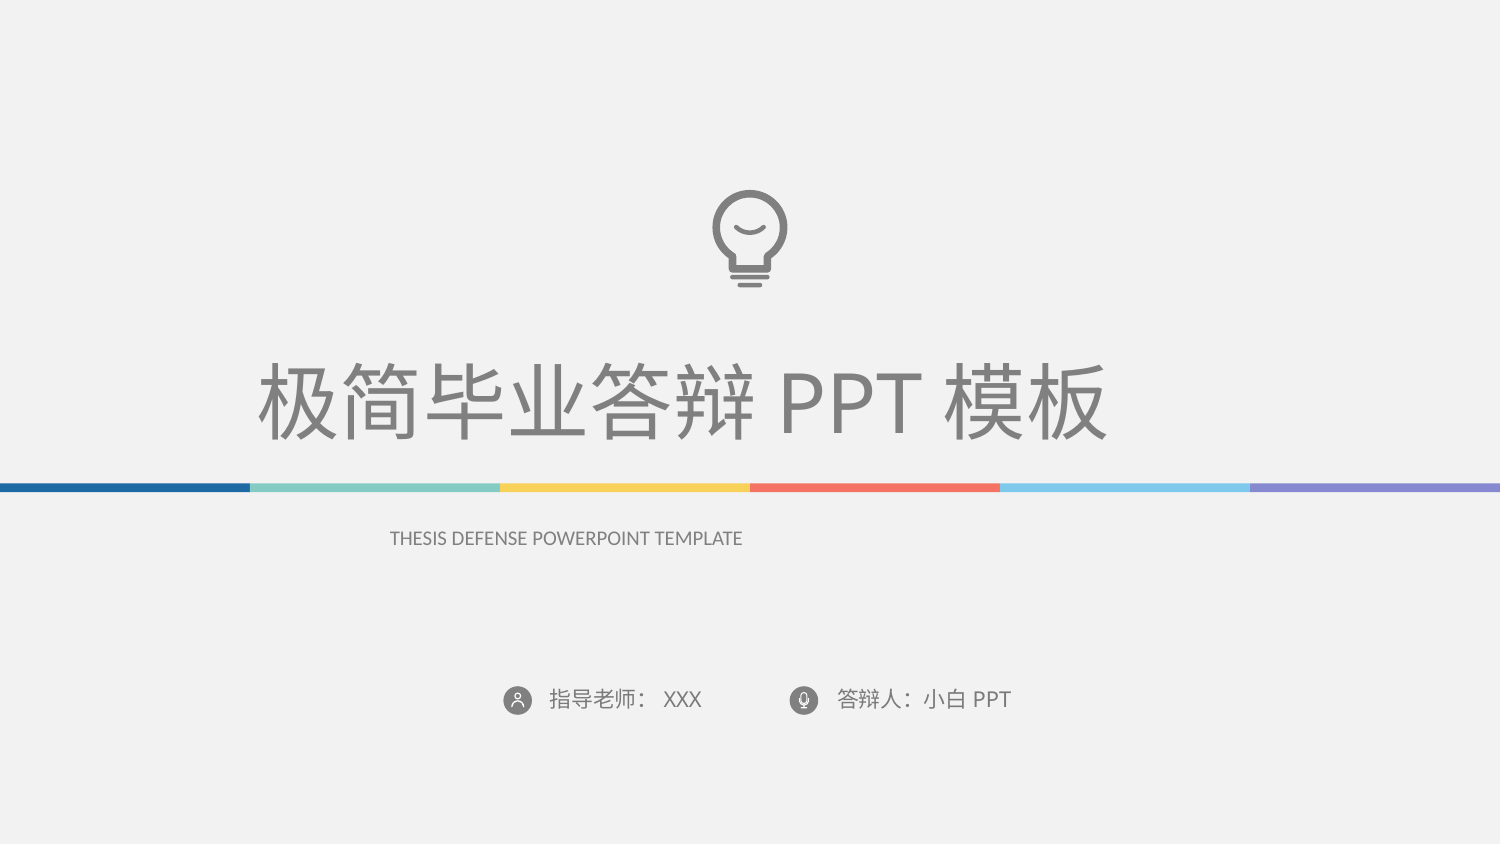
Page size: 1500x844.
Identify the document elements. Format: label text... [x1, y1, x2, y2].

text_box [503, 685, 533, 716]
text_box [737, 282, 763, 288]
text_box THESIS DEFENSE POWERPOINT TEMPLATE [374, 517, 1126, 558]
text_box 极简毕业答辩PPT模板 [242, 342, 1258, 458]
text_box 指导老师：XXX [534, 677, 717, 719]
text_box [712, 189, 788, 273]
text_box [789, 685, 819, 716]
text_box 答辩人：小白PPT [822, 677, 1026, 719]
text_box [730, 274, 770, 280]
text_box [0, 483, 1500, 493]
